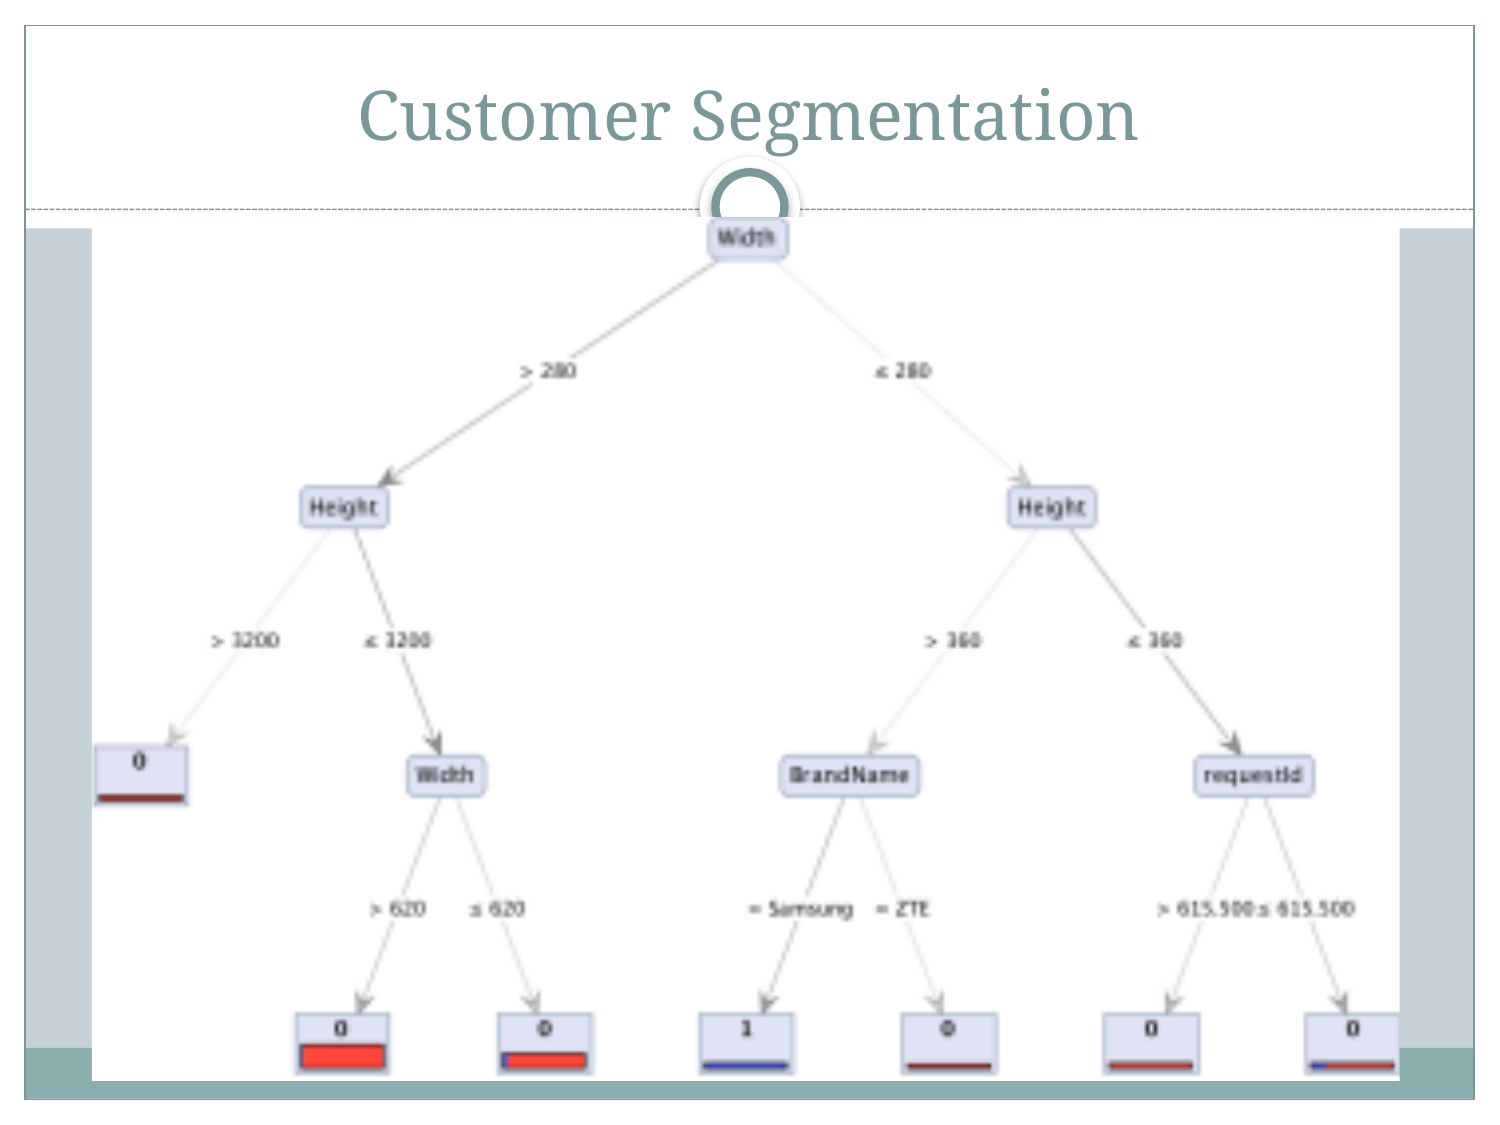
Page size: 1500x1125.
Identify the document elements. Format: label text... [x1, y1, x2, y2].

title Customer Segmentation [49, 37, 1450, 162]
picture [91, 217, 1400, 1082]
